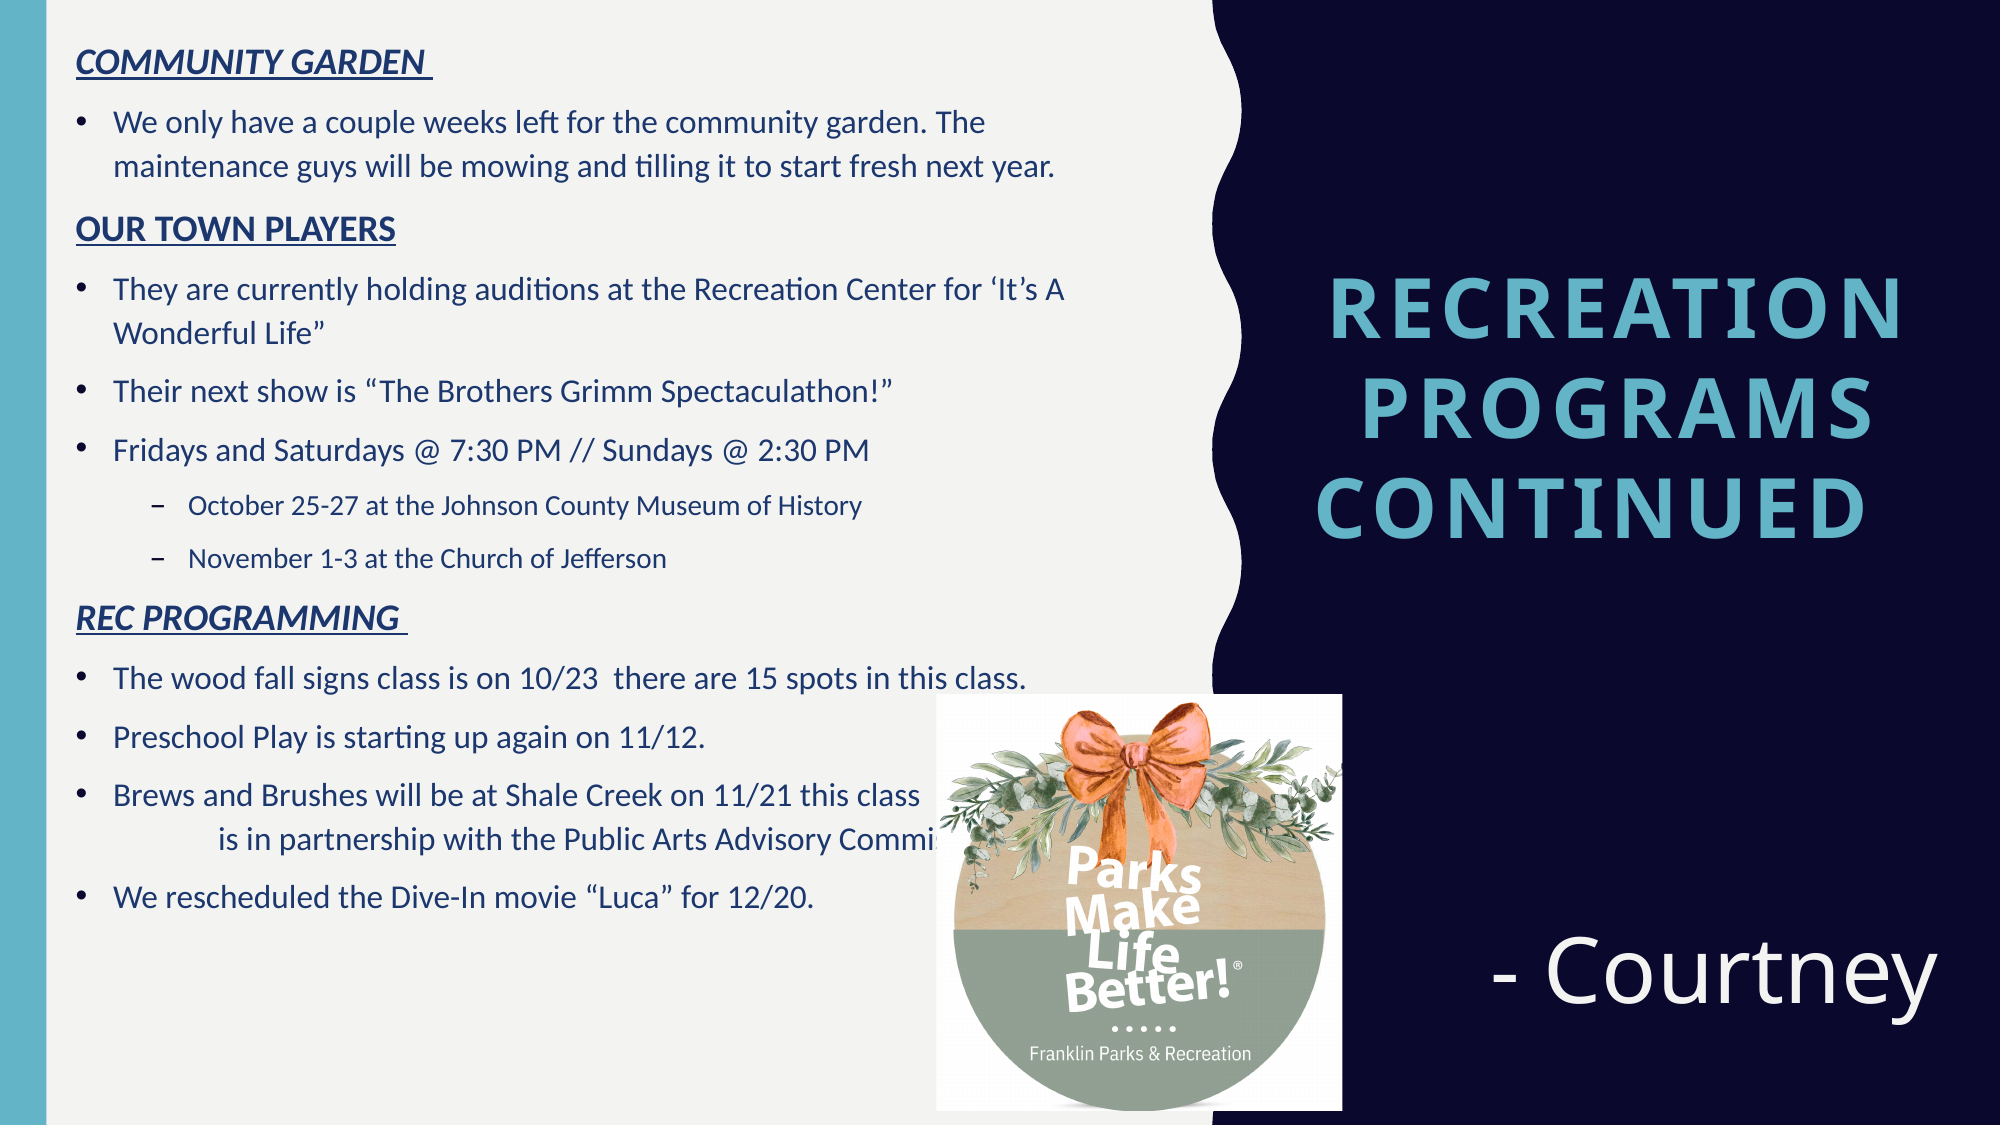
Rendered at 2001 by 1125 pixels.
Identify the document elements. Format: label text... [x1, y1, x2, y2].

list COMMUNITY GARDEN We only have a couple weeks left for the community garden. The maintenance guys will be mowing and tilling it to start fresh next year. OUR TOWN PLAYERS They are currently holding auditions at the Recreation Center for ‘It’s A Wonderful Life” Their next show is “The Brothers Grimm Spectaculathon!” Fridays and Saturdays @ 7:30 PM // Sundays @ 2:30 PM October 25-27 at the Johnson County Museum of History November 1-3 at the Church of Jefferson REC PROGRAMMING The wood fall signs class is on 10/23 there are 15 spots in this class. Preschool Play is starting up again on 11/12. Brews and Brushes will be at Shale Creek on 11/21 this class is in partnership with the Public Arts Advisory Commission. We rescheduled the Dive-In movie “Luca” for 12/20. [60, 25, 1140, 963]
list - Courtney [1475, 882, 1983, 1125]
picture [936, 694, 1343, 1111]
title Recreation pROGRAMS CONTINUED [1204, 366, 2000, 563]
